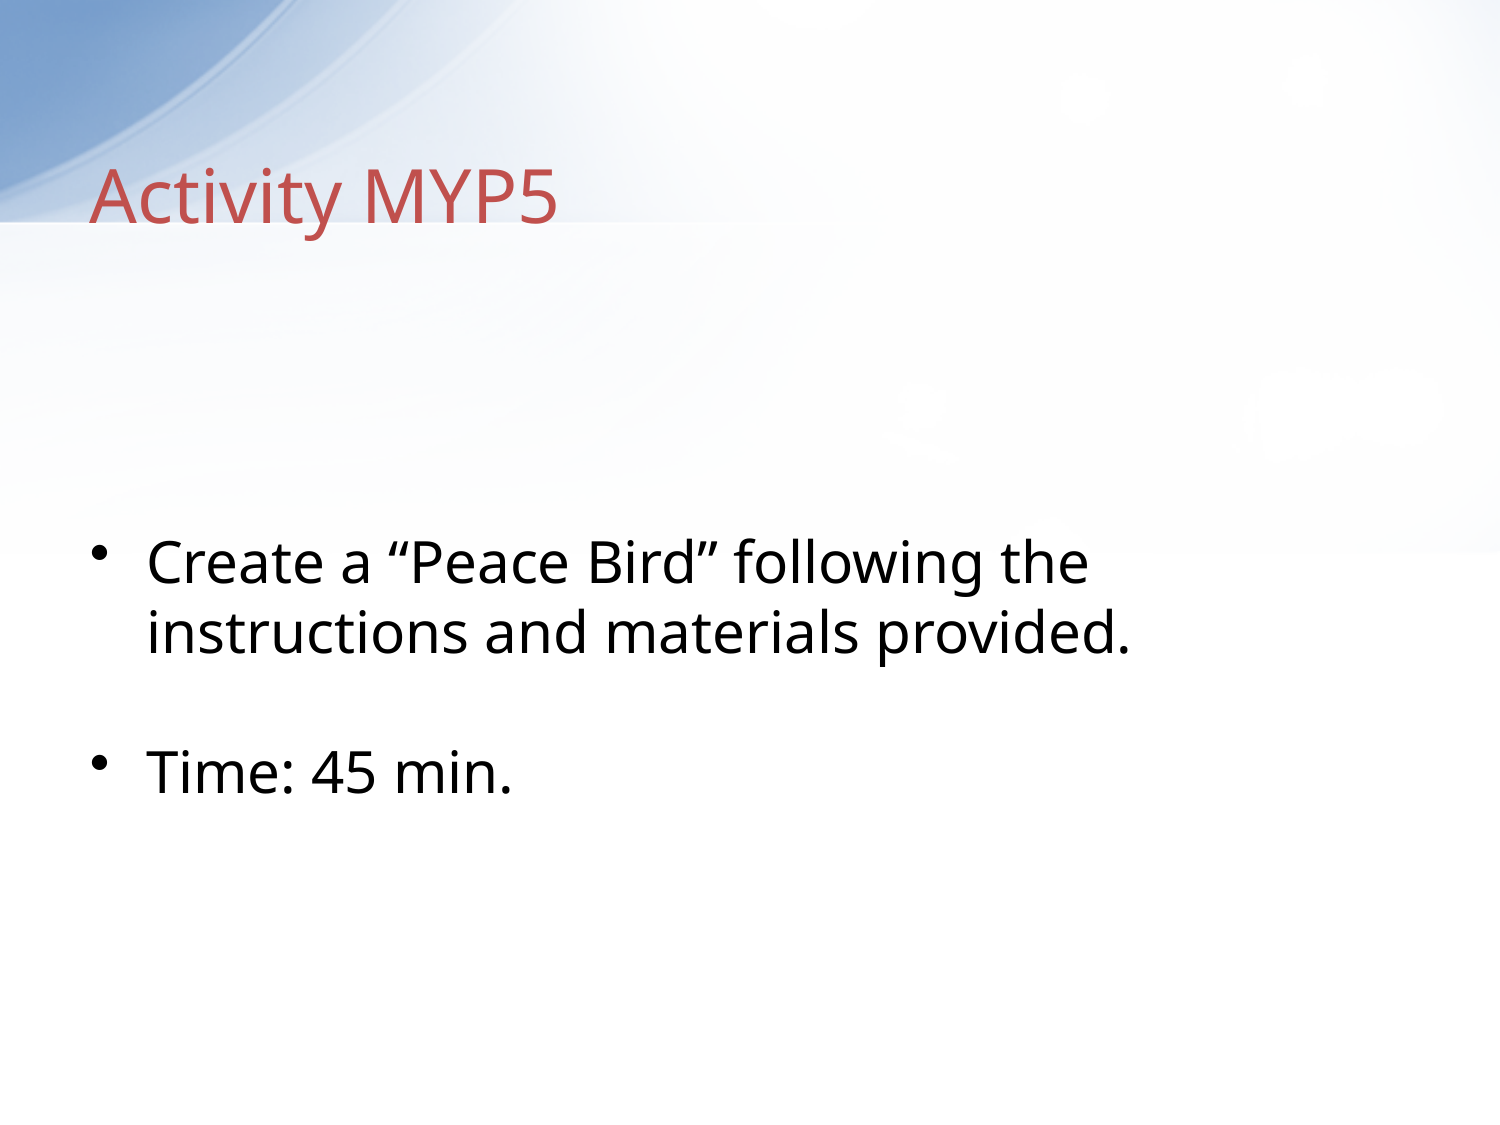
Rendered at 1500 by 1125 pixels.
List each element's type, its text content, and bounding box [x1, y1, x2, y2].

list Create a “Peace Bird” following the instructions and materials provided. Time: 45 min. [75, 307, 1425, 1050]
title Activity MYP5 [75, 58, 1425, 247]
picture [0, 0, 1500, 1125]
